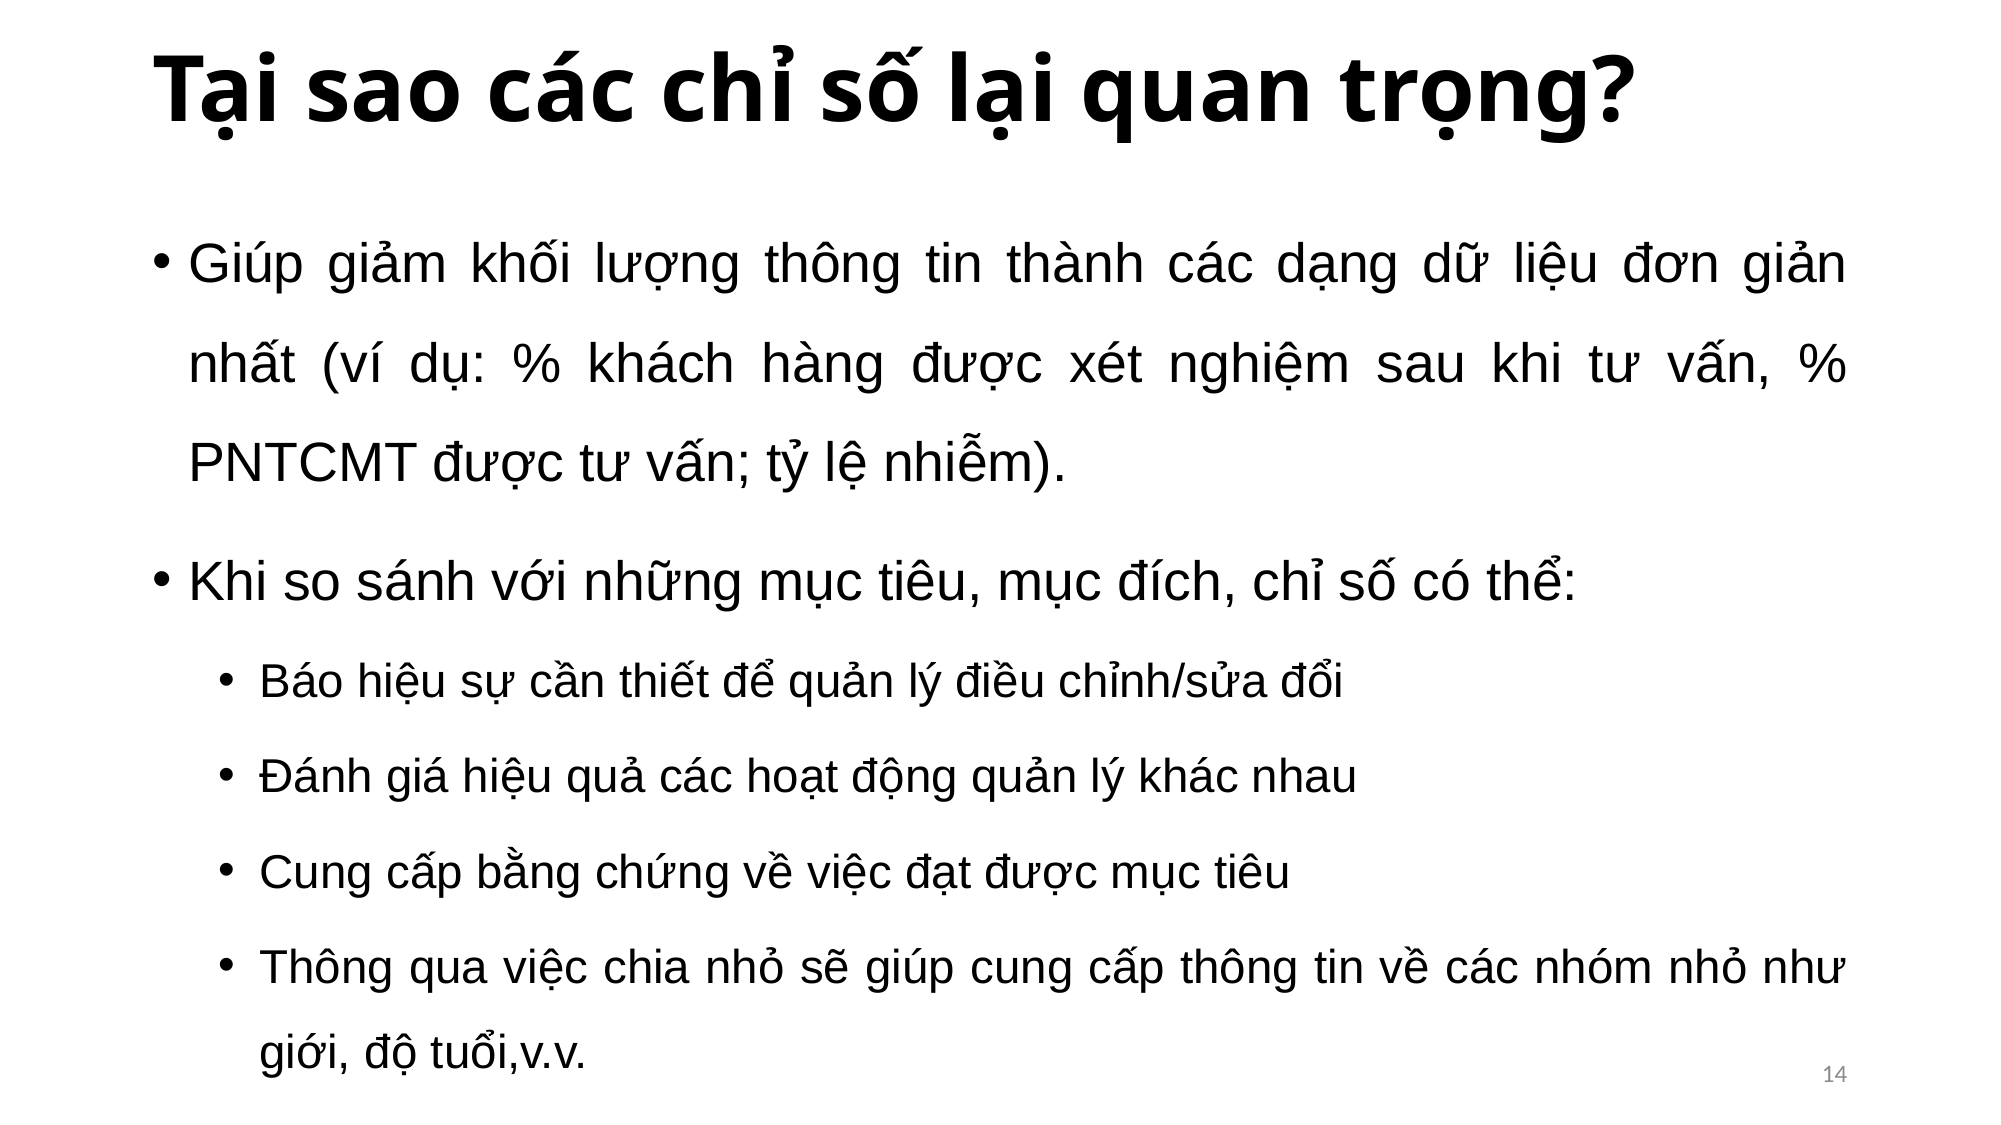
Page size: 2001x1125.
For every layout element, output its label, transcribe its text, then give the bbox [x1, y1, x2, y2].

slide_number 14 [1412, 1042, 1863, 1103]
title Tại sao các chỉ số lại quan trọng? [137, 0, 1863, 185]
list Giúp giảm khối lượng thông tin thành các dạng dữ liệu đơn giản nhất (ví dụ: % khách hàng được xét nghiệm sau khi tư vấn, % PNTCMT được tư vấn; tỷ lệ nhiễm). Khi so sánh với những mục tiêu, mục đích, chỉ số có thể: Báo hiệu sự cần thiết để quản lý điều chỉnh/sửa đổi Đánh giá hiệu quả các hoạt động quản lý khác nhau Cung cấp bằng chứng về việc đạt được mục tiêu Thông qua việc chia nhỏ sẽ giúp cung cấp thông tin về các nhóm nhỏ như giới, độ tuổi,v.v. [137, 186, 1863, 1087]
